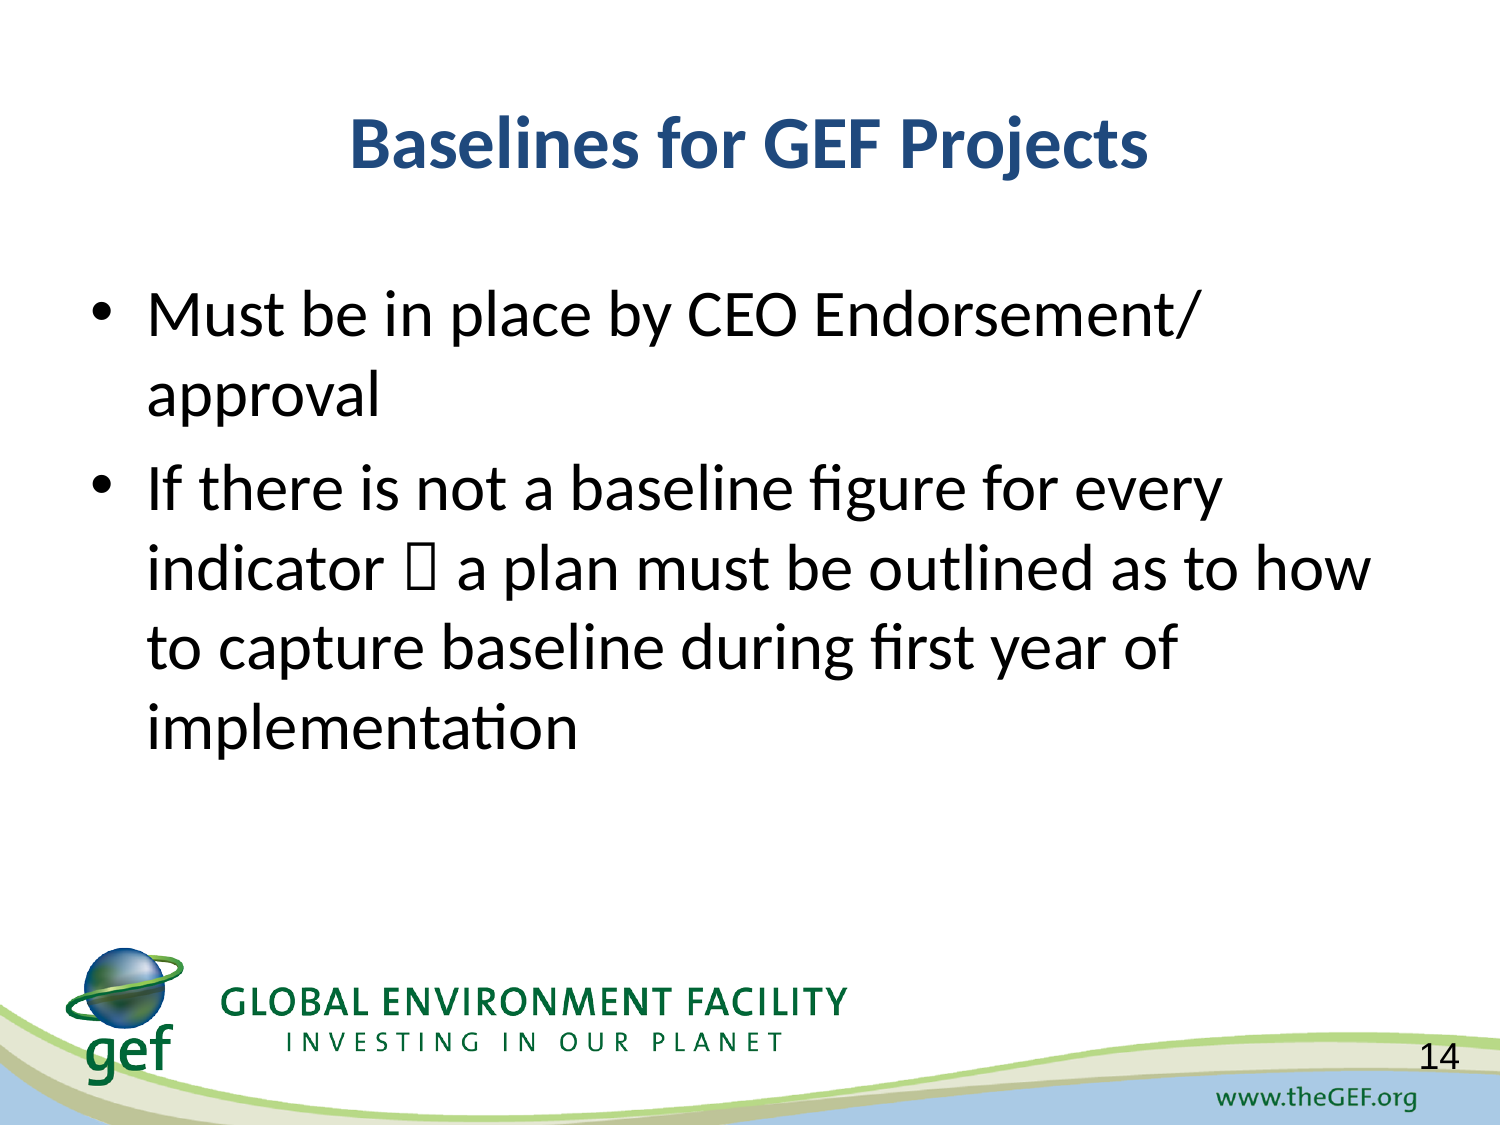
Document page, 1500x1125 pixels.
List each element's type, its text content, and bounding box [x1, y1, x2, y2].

title Baselines for GEF Projects [74, 44, 1426, 233]
list Must be in place by CEO Endorsement/ approval If there is not a baseline figure for every indicator  a plan must be outlined as to how to capture baseline during first year of implementation [74, 262, 1426, 1006]
picture [0, 920, 1500, 1125]
slide_number 14 [1387, 1012, 1500, 1095]
